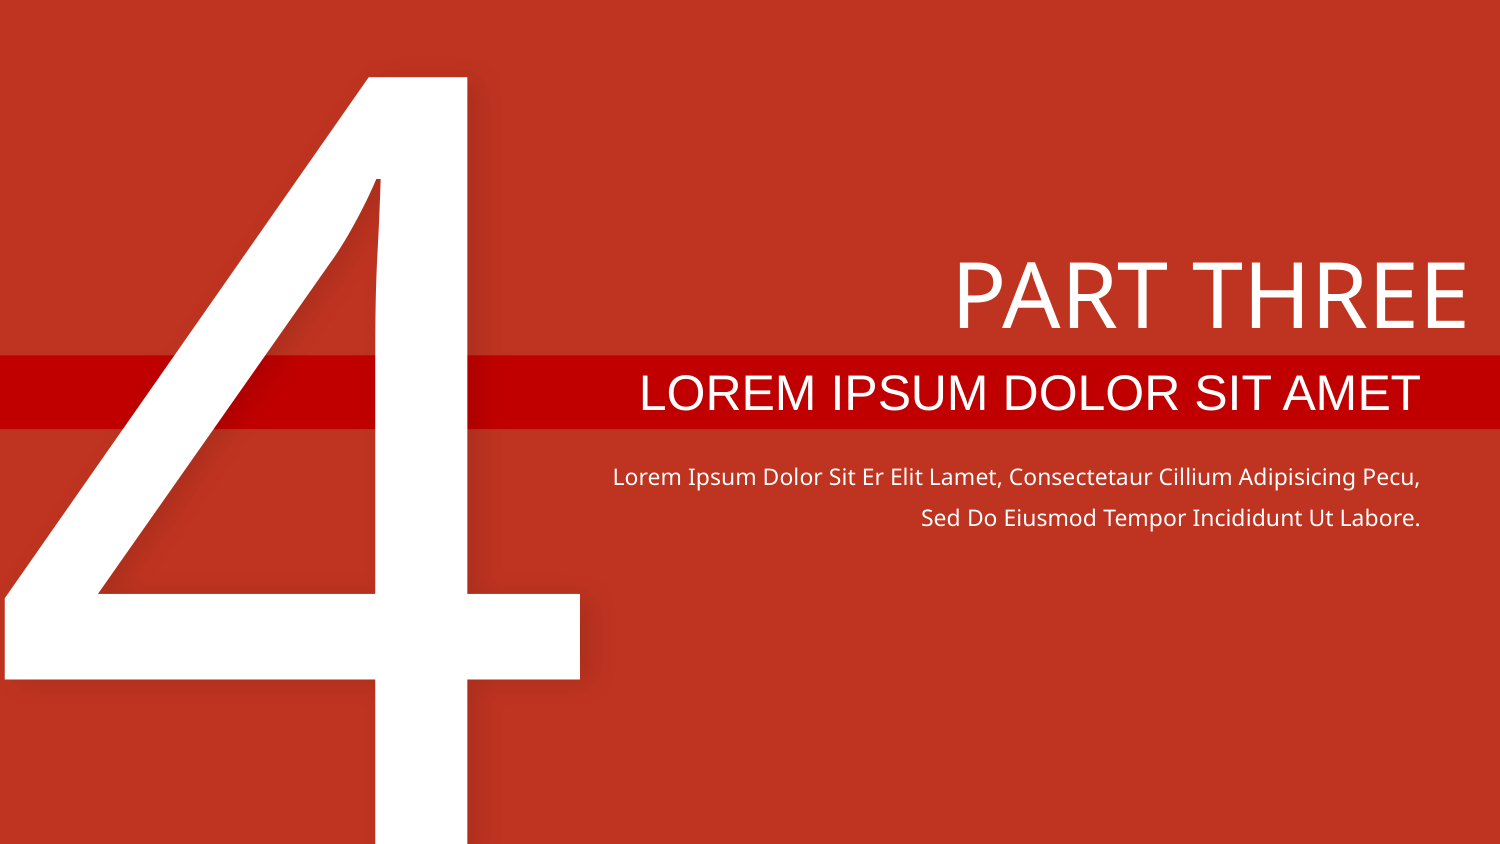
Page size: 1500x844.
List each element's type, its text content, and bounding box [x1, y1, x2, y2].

text_box PART THREE [936, 229, 1486, 354]
text_box 4 [0, 0, 618, 844]
text_box Lorem Ipsum Dolor Sit Er Elit Lamet, Consectetaur Cillium Adipisicing Pecu, Sed Do Eiusmod Tempor Incididunt Ut Labore. [580, 441, 1437, 539]
text_box LOREM IPSUM DOLOR SIT AMET [587, 353, 1437, 429]
text_box [638, 353, 1500, 431]
